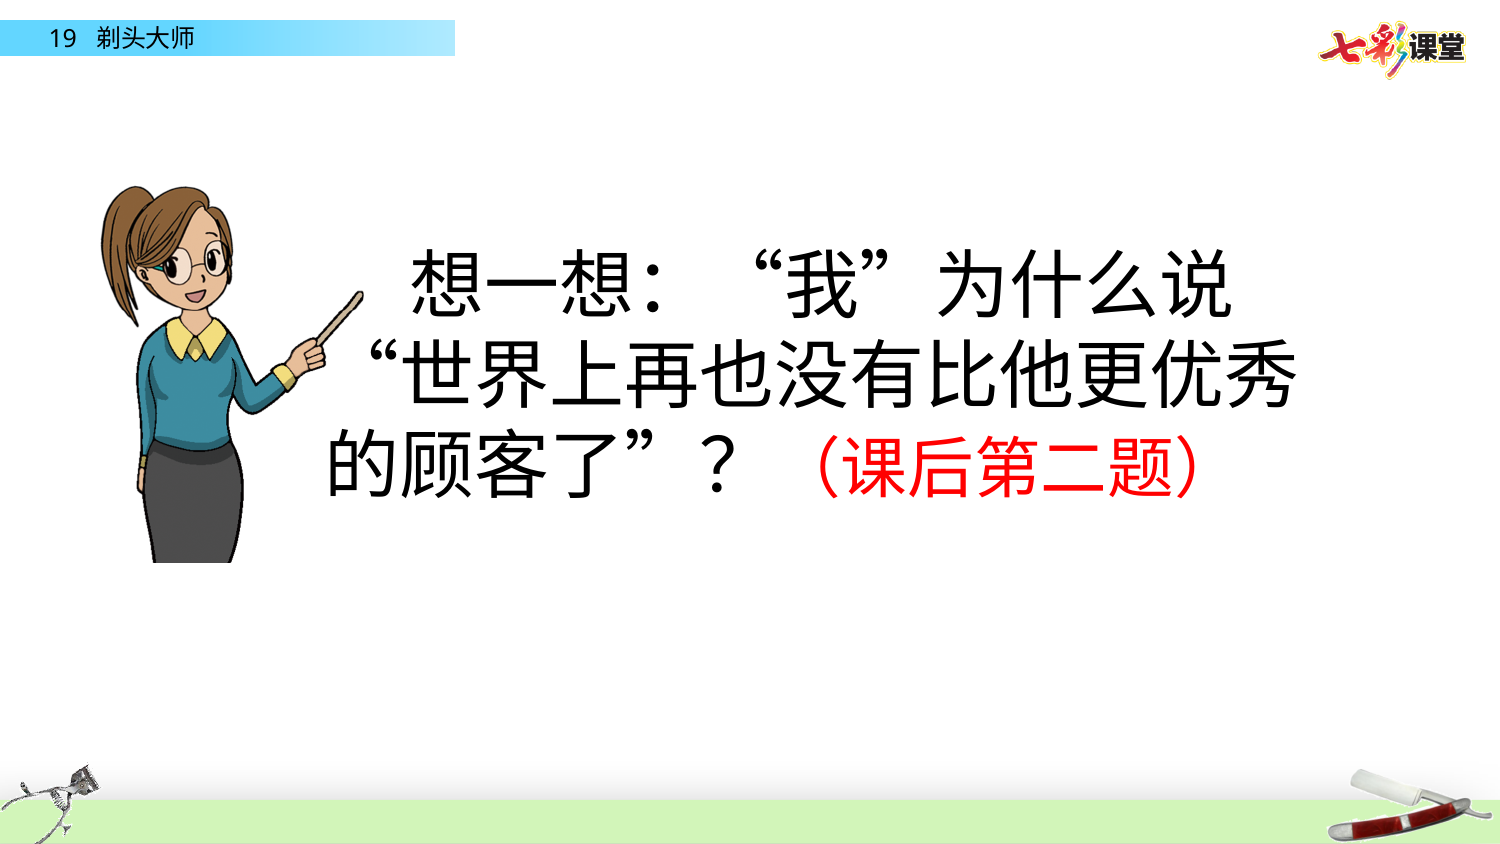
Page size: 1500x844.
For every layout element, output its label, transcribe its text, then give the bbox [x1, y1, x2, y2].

picture [1306, 732, 1499, 844]
picture [1316, 20, 1468, 80]
text_box 想一想：“我”为什么说“世界上再也没有比他更优秀的顾客了”？（课后第二题） [368, 232, 1365, 514]
picture [0, 730, 122, 844]
picture [100, 185, 364, 564]
